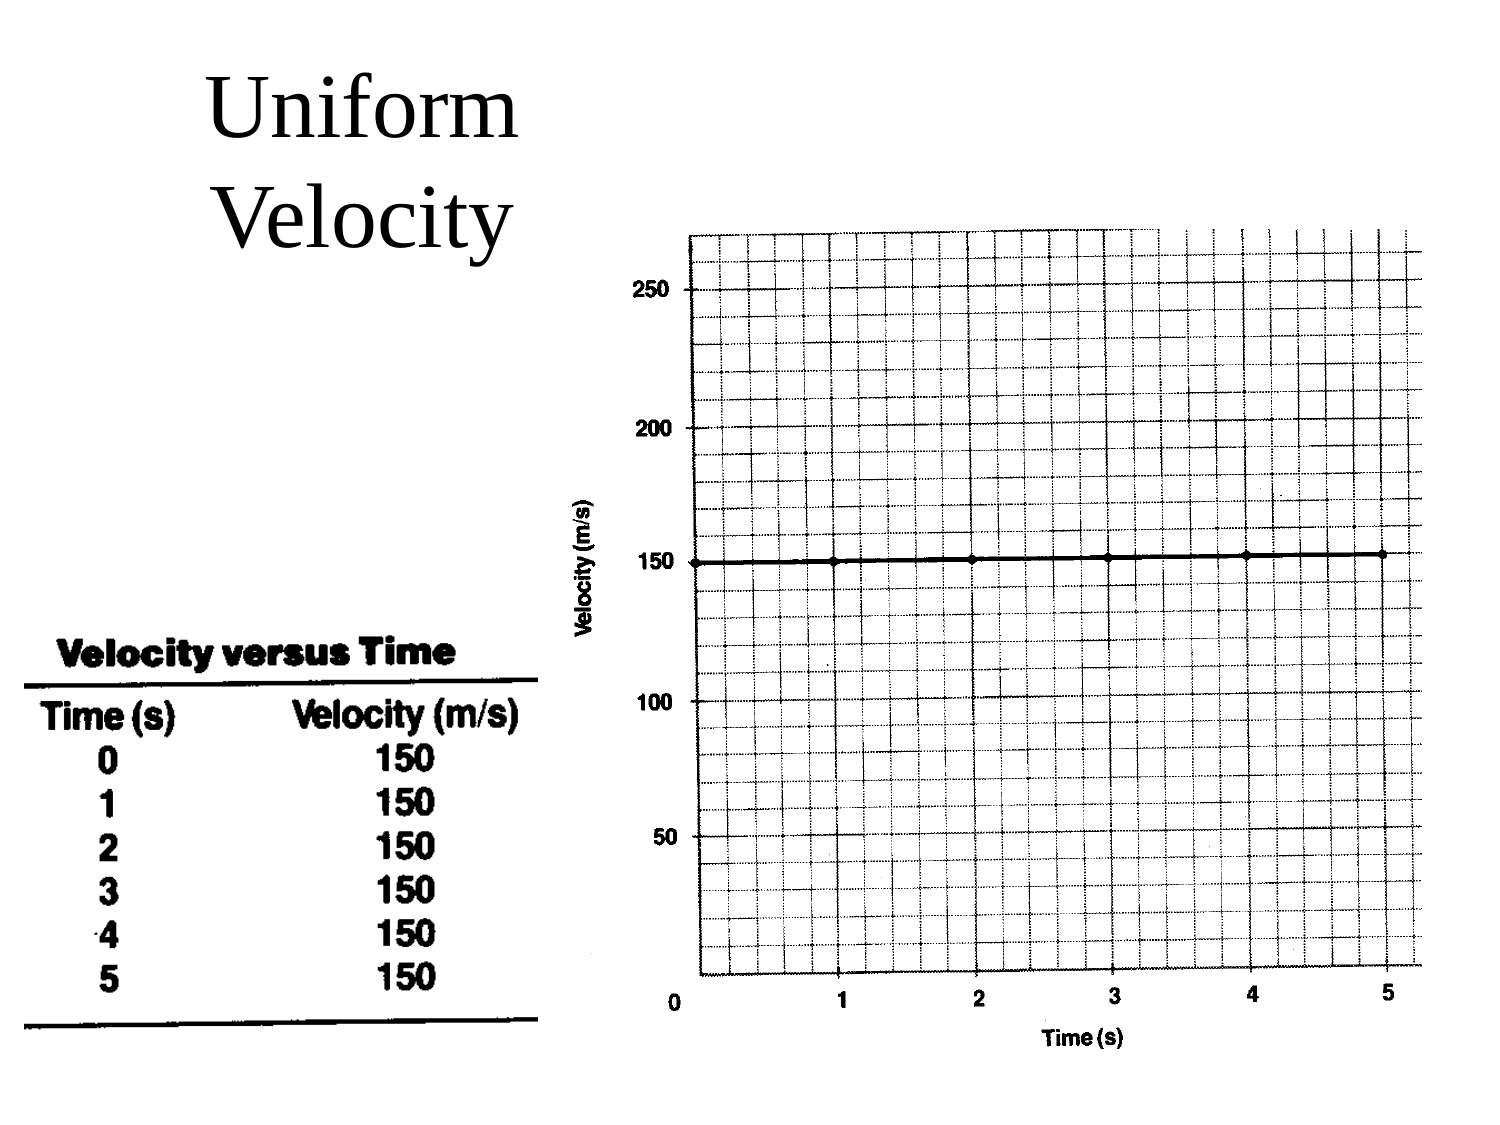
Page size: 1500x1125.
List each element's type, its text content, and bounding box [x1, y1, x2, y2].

title Uniform Velocity [99, 62, 626, 251]
picture [24, 612, 538, 1045]
picture [562, 229, 1422, 1070]
